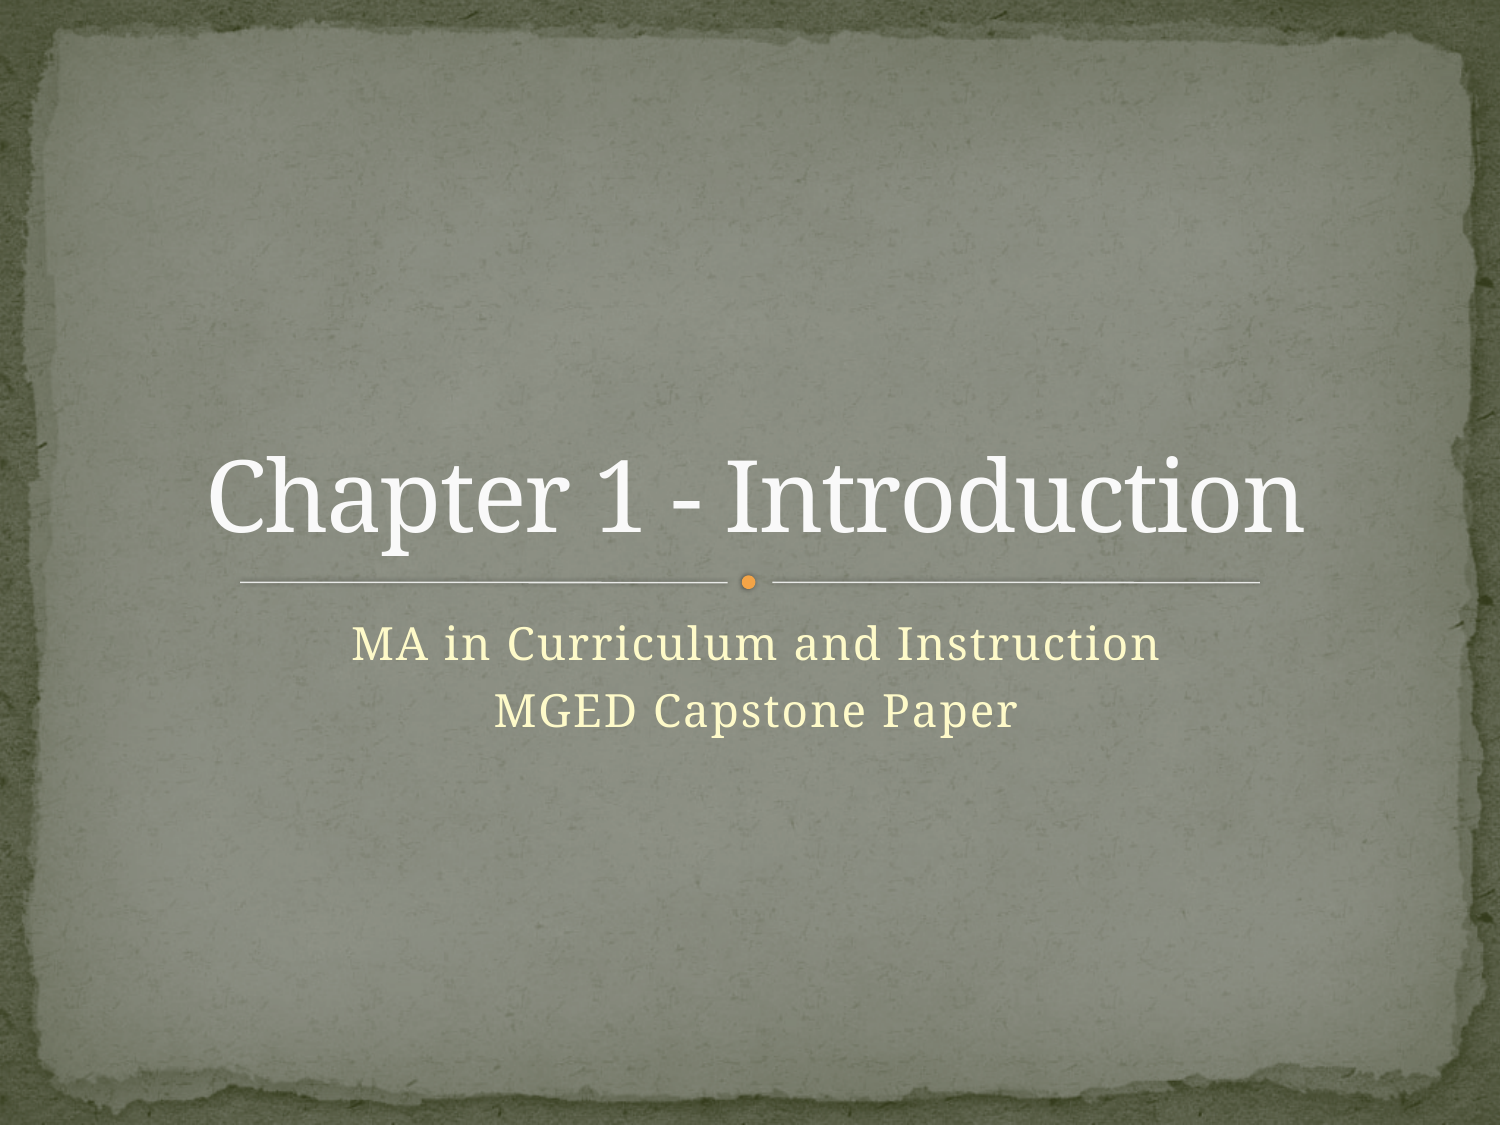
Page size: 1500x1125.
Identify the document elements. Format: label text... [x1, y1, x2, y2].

subtitle MA in Curriculum and Instruction MGED Capstone Paper [75, 606, 1438, 795]
title Chapter 1 - Introduction [74, 235, 1438, 561]
